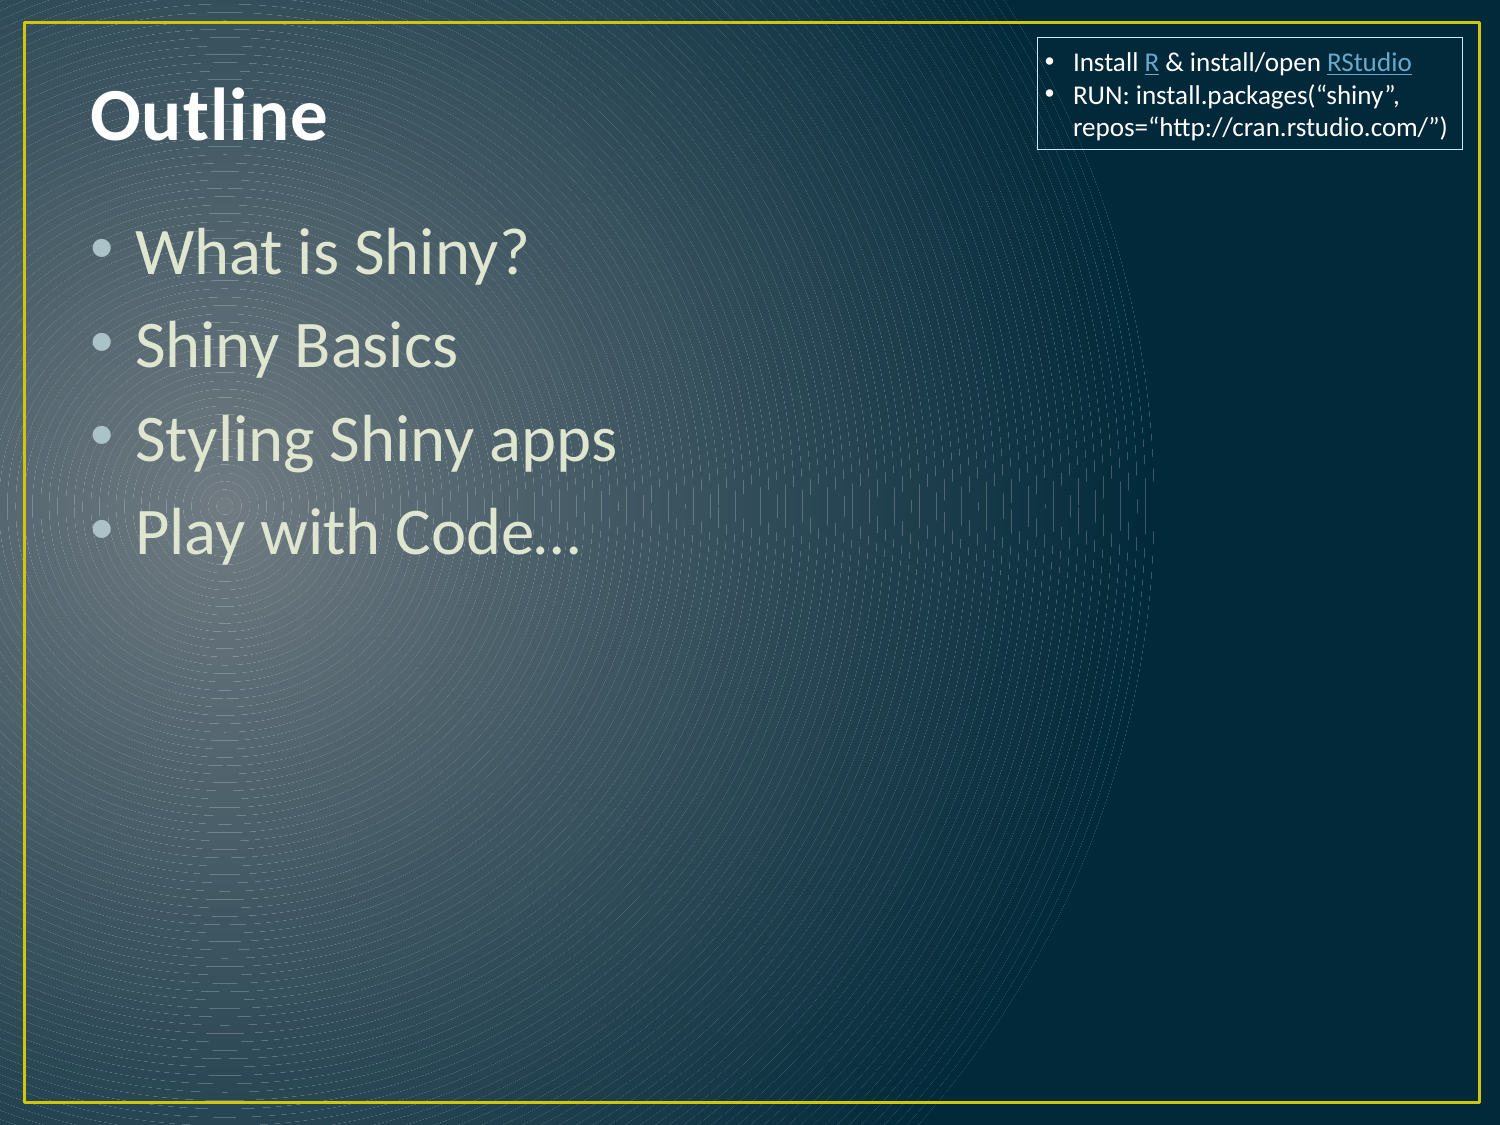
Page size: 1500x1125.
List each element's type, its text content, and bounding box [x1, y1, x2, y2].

title Outline [75, 45, 1425, 163]
list What is Shiny? Shiny Basics Styling Shiny apps Play with Code… [75, 200, 1425, 993]
text_box Install R & install/open RStudio RUN: install.packages(“shiny”, repos=“http://cran.rstudio.com/”) [1037, 37, 1463, 150]
